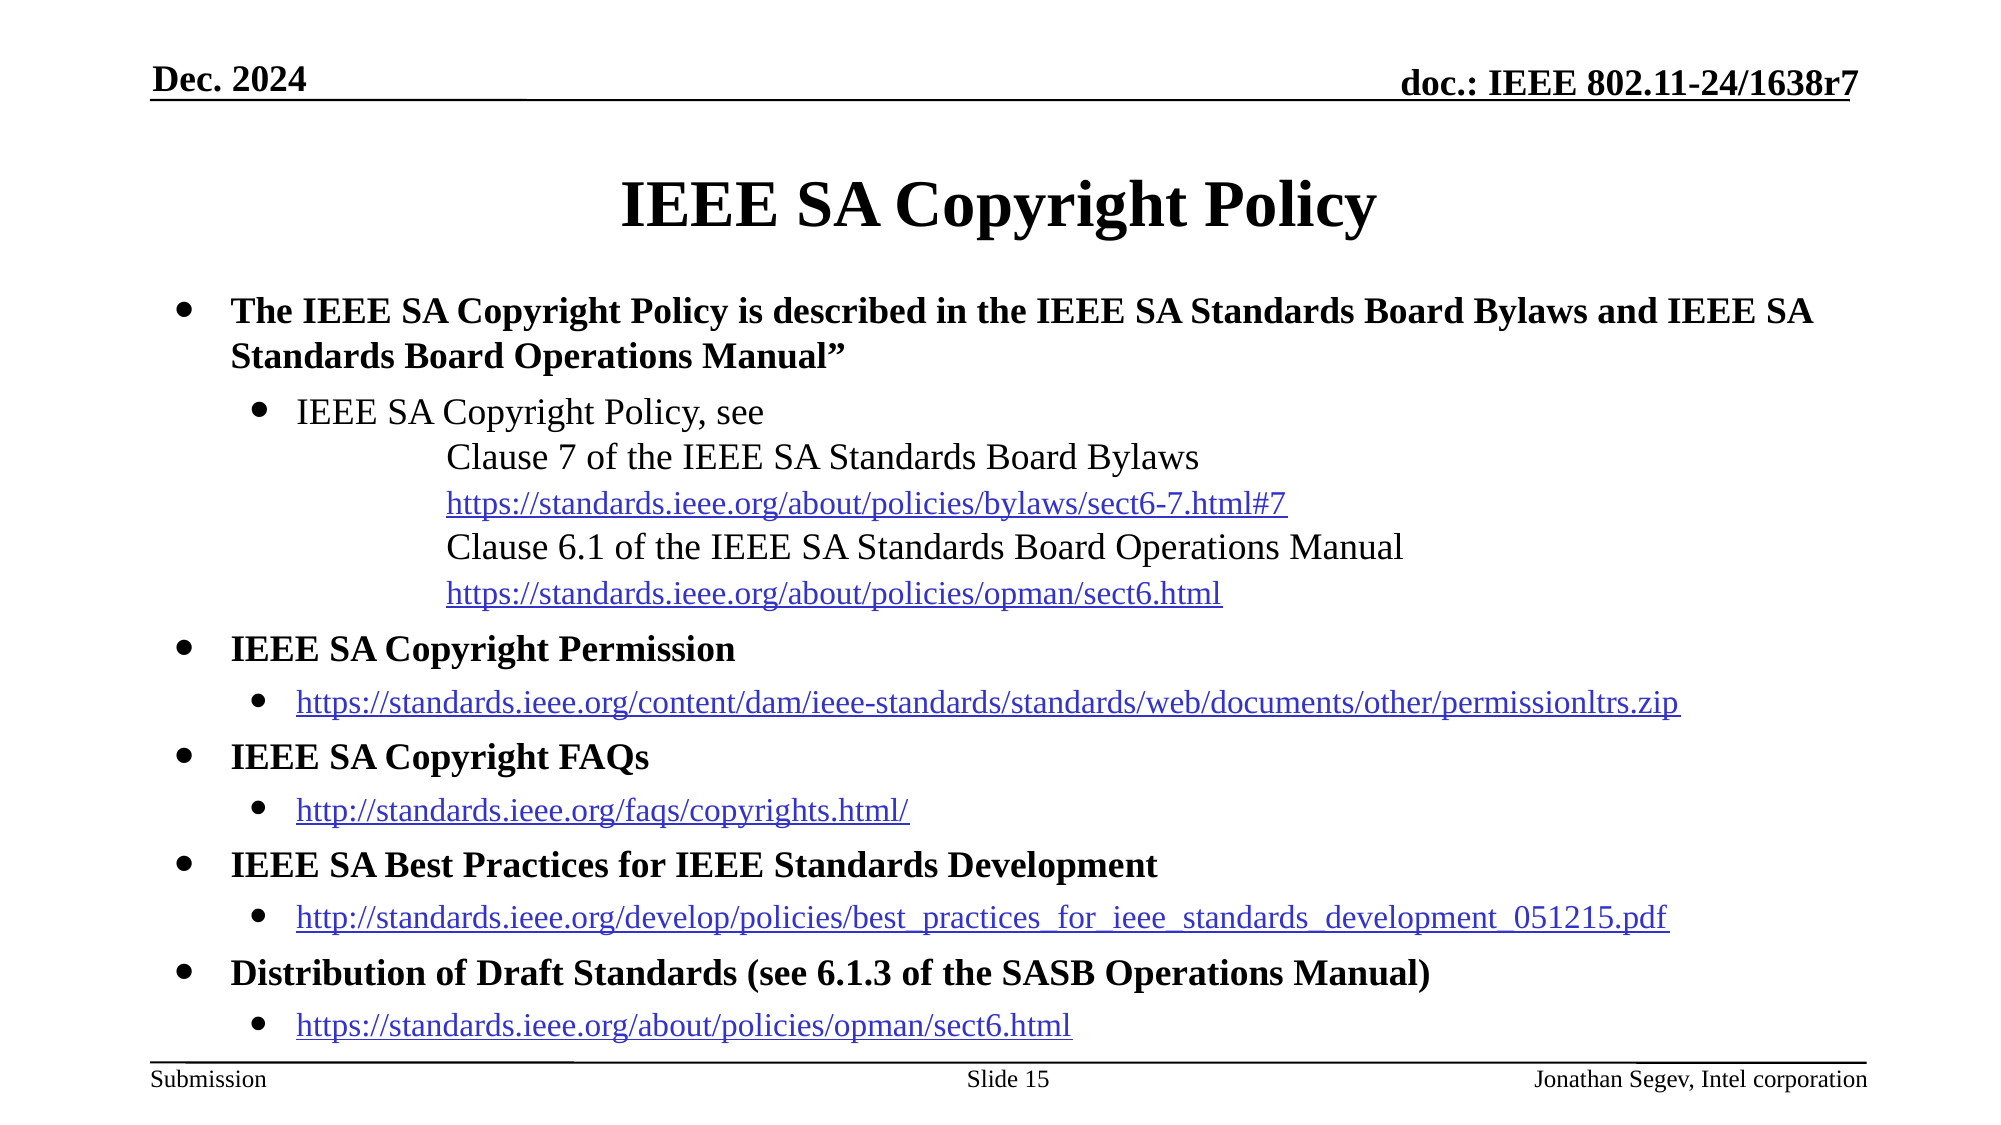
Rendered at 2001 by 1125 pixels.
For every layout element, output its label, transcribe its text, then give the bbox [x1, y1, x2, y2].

footer Jonathan Segev, Intel corporation [1171, 1061, 1869, 1093]
title IEEE SA Copyright Policy [149, 112, 1850, 278]
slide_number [152, 54, 563, 100]
list The IEEE SA Copyright Policy is described in the IEEE SA Standards Board Bylaws and IEEE SA Standards Board Operations Manual” IEEE SA Copyright Policy, see Clause 7 of the IEEE SA Standards Board Bylaws https://standards.ieee.org/about/policies/bylaws/sect6-7.html#7 Clause 6.1 of the IEEE SA Standards Board Operations Manual https://standards.ieee.org/about/policies/opman/sect6.html IEEE SA Copyright Permission https://standards.ieee.org/content/dam/ieee-standards/standards/web/documents/other/permissionltrs.zip IEEE SA Copyright FAQs http://standards.ieee.org/faqs/copyrights.html/ IEEE SA Best Practices for IEEE Standards Development http://standards.ieee.org/develop/policies/best_practices_for_ieee_standards_development_051215.pdf Distribution of Draft Standards (see 6.1.3 of the SASB Operations Manual) https://standards.ieee.org/about/policies/opman/sect6.html [149, 278, 1850, 1000]
slide_number Slide 15 [950, 1061, 1067, 1123]
